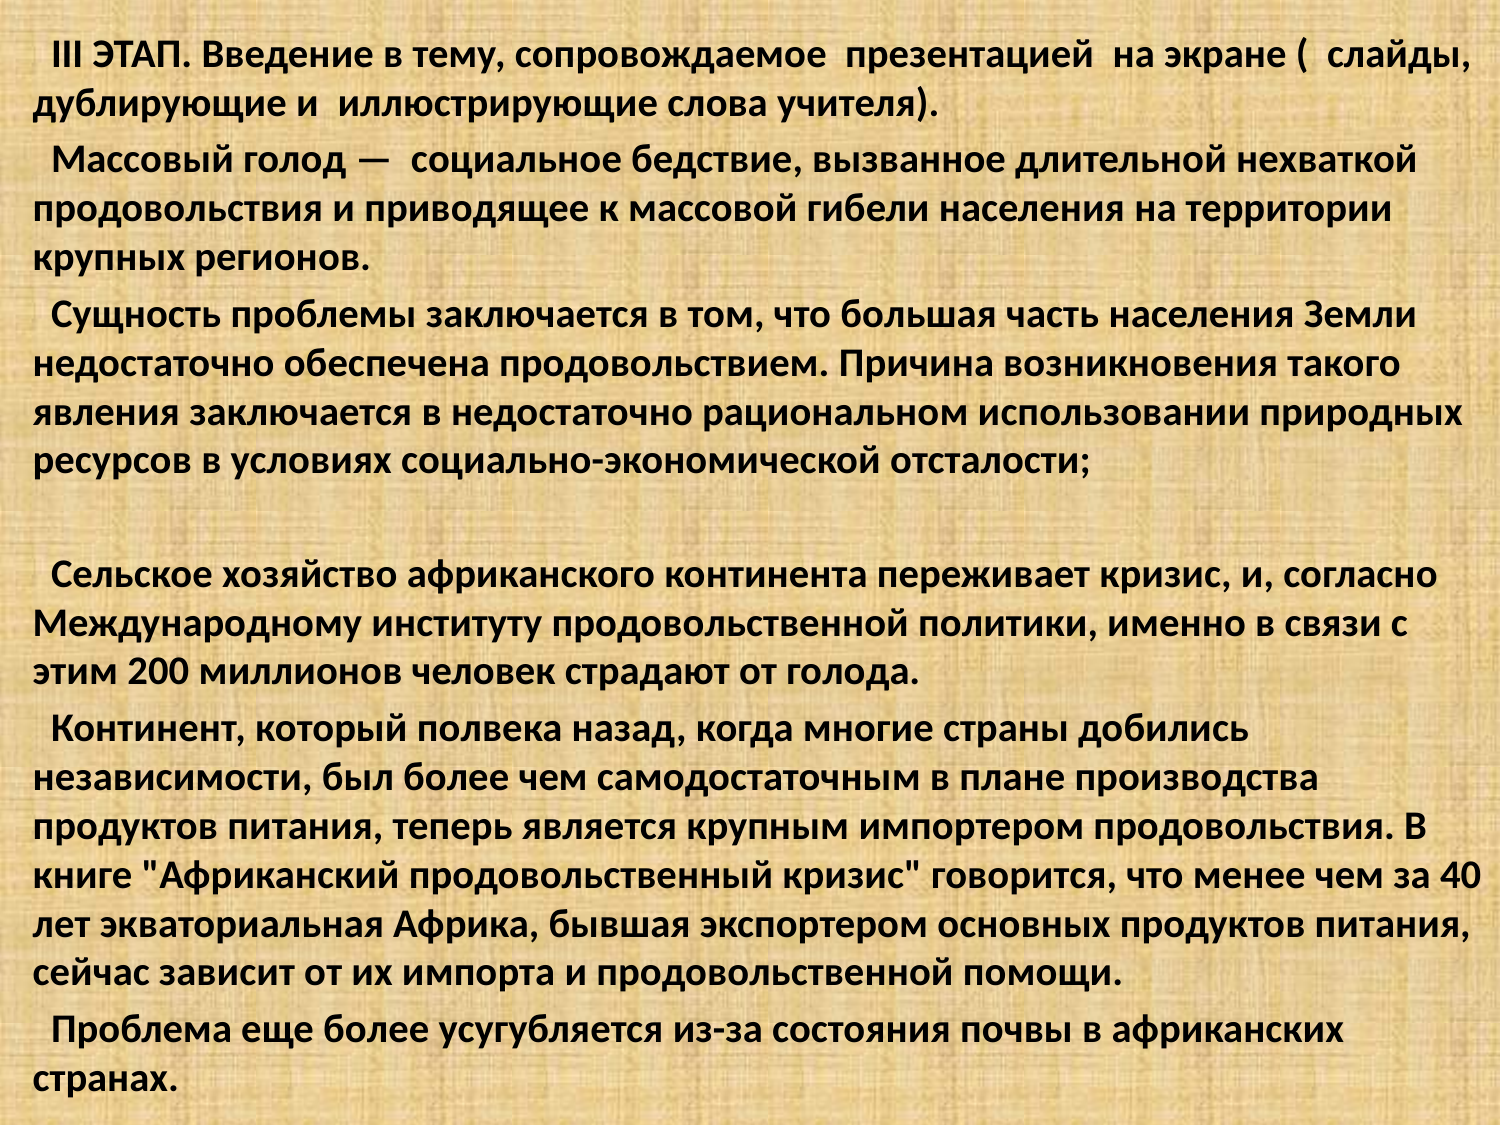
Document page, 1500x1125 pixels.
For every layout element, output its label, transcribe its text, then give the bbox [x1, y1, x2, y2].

list III ЭТАП. Введение в тему, сопровождаемое презентацией на экране ( слайды, дублирующие и иллюстрирующие слова учителя). Массовый голод — социальное бедствие, вызванное длительной нехваткой продовольствия и приводящее к массовой гибели населения на территории крупных регионов. Сущность проблемы заключается в том, что большая часть населения Земли недостаточно обеспечена продовольствием. Причина возникновения такого явления заключается в недостаточно рациональном использовании природных ресурсов в условиях социально-экономической отсталости; Сельское хозяйство африканского континента переживает кризис, и, согласно Международному институту продовольственной политики, именно в связи с этим 200 миллионов человек страдают от голода. Континент, который полвека назад, когда многие страны добились независимости, был более чем самодостаточным в плане производства продуктов питания, теперь является крупным импортером продовольствия. В книге "Африканский продовольственный кризис" говорится, что менее чем за 40 лет экваториальная Африка, бывшая экспортером основных продуктов питания, сейчас зависит от их импорта и продовольственной помощи. Проблема еще более усугубляется из-за состояния почвы в африканских странах. [17, 19, 1500, 1125]
picture [0, 0, 1500, 1125]
